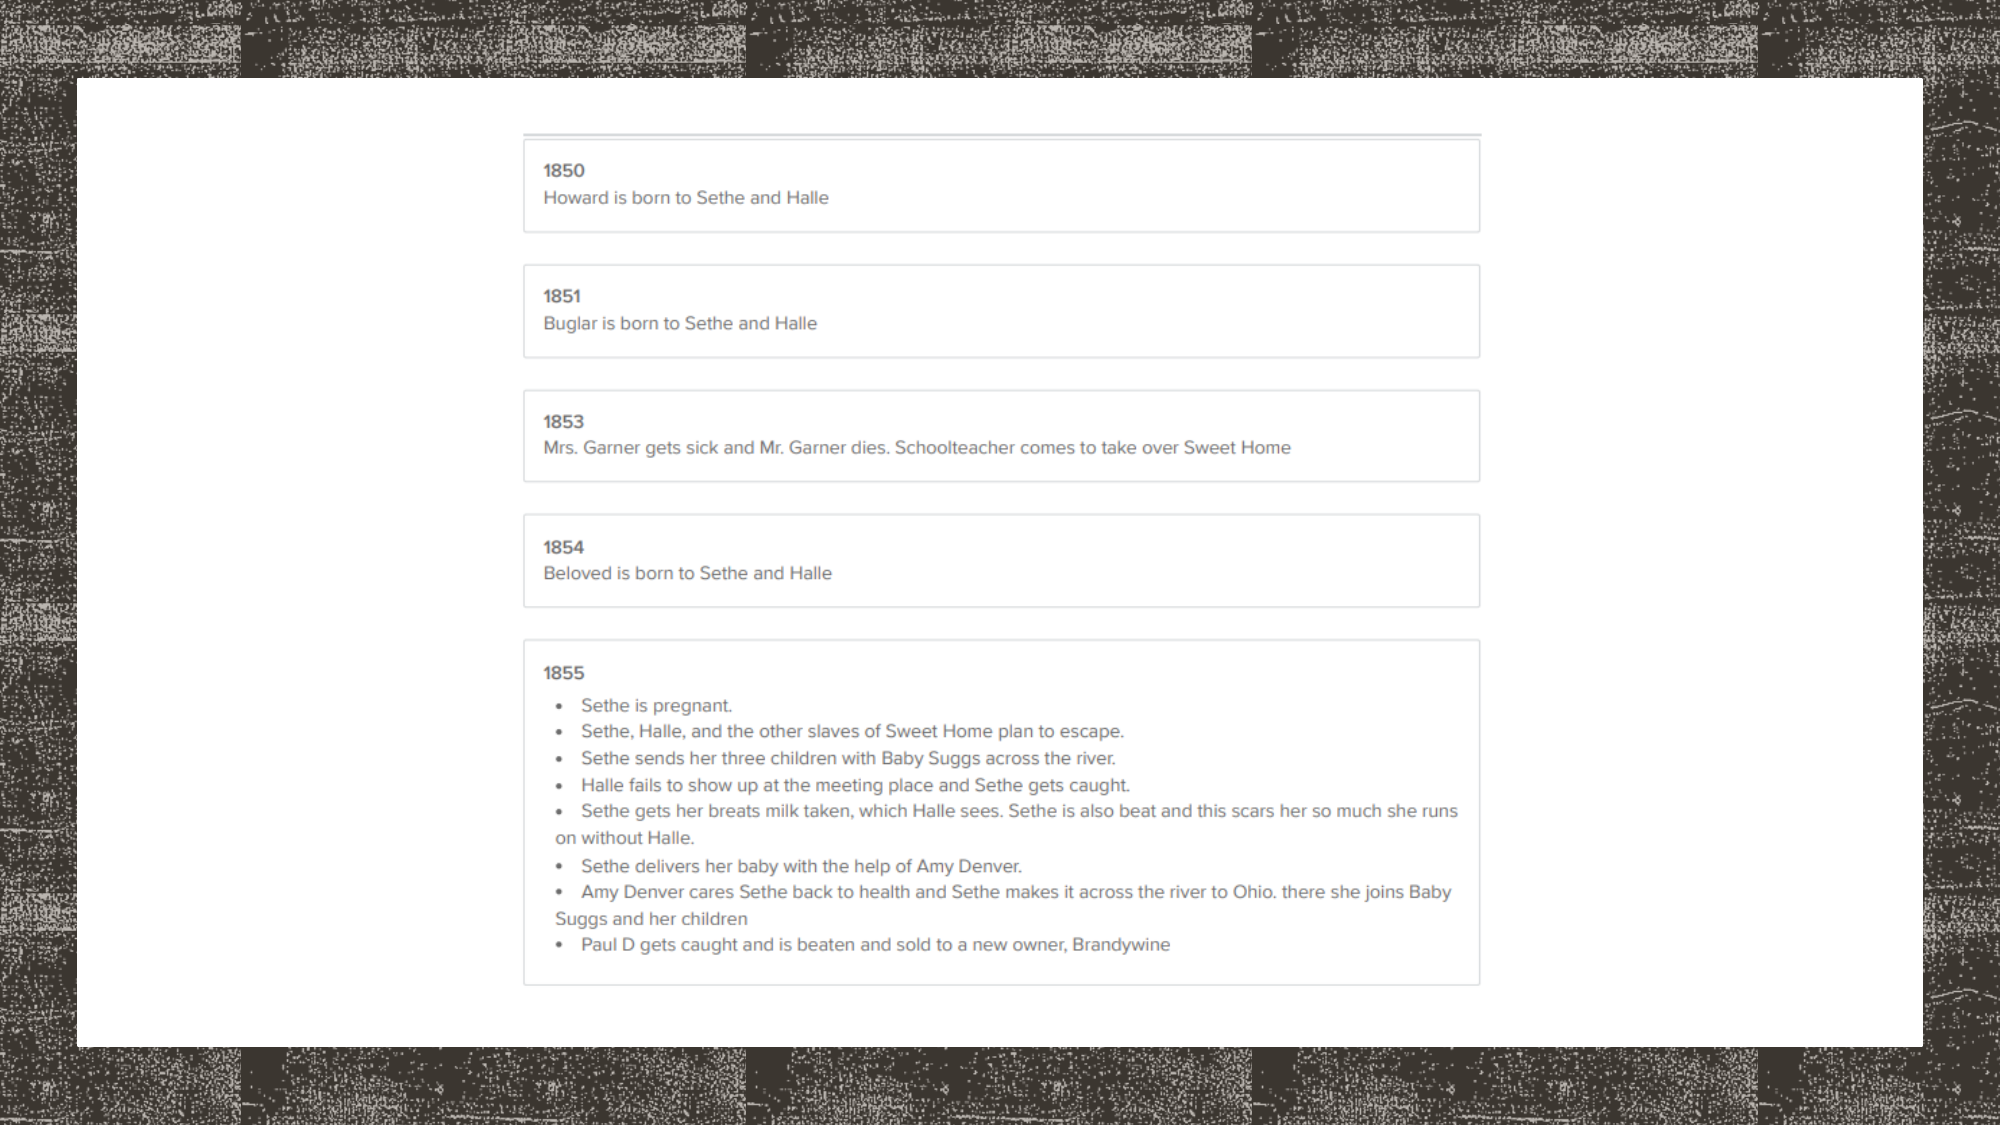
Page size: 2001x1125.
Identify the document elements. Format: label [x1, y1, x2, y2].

text_box [0, 0, 2000, 1125]
text_box [77, 78, 1923, 1047]
picture [510, 131, 1490, 994]
